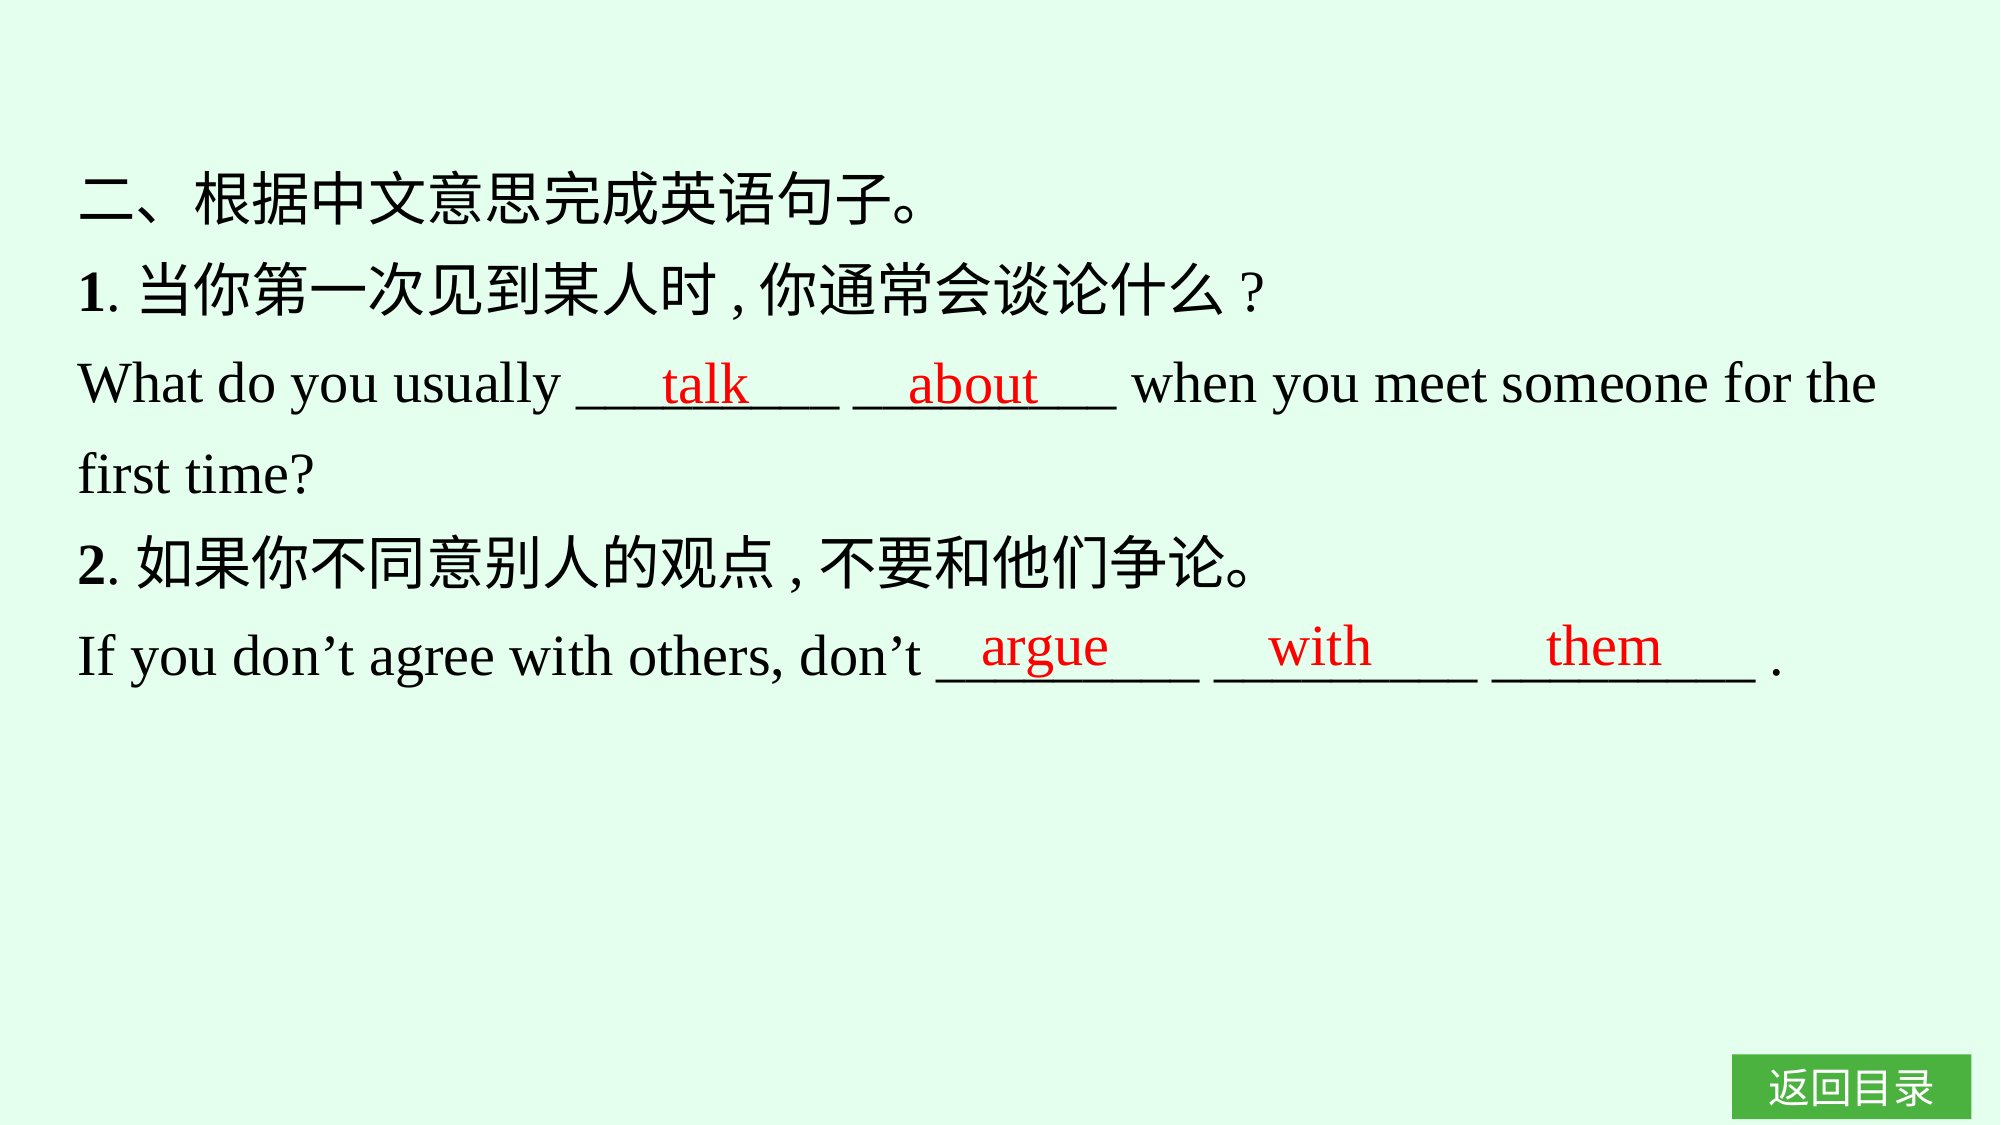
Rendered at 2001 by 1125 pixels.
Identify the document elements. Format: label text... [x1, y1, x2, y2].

text_box talk about [647, 324, 1127, 423]
text_box argue with them [966, 585, 1679, 685]
text_box 二、根据中文意思完成英语句子。 1.当你第一次见到某人时,你通常会谈论什么? What do you usually _________ _________ when you meet someone for the first time? 2.如果你不同意别人的观点,不要和他们争论。 If you don’t agree with others, don’t _________ _________ _________ . [62, 134, 1938, 695]
